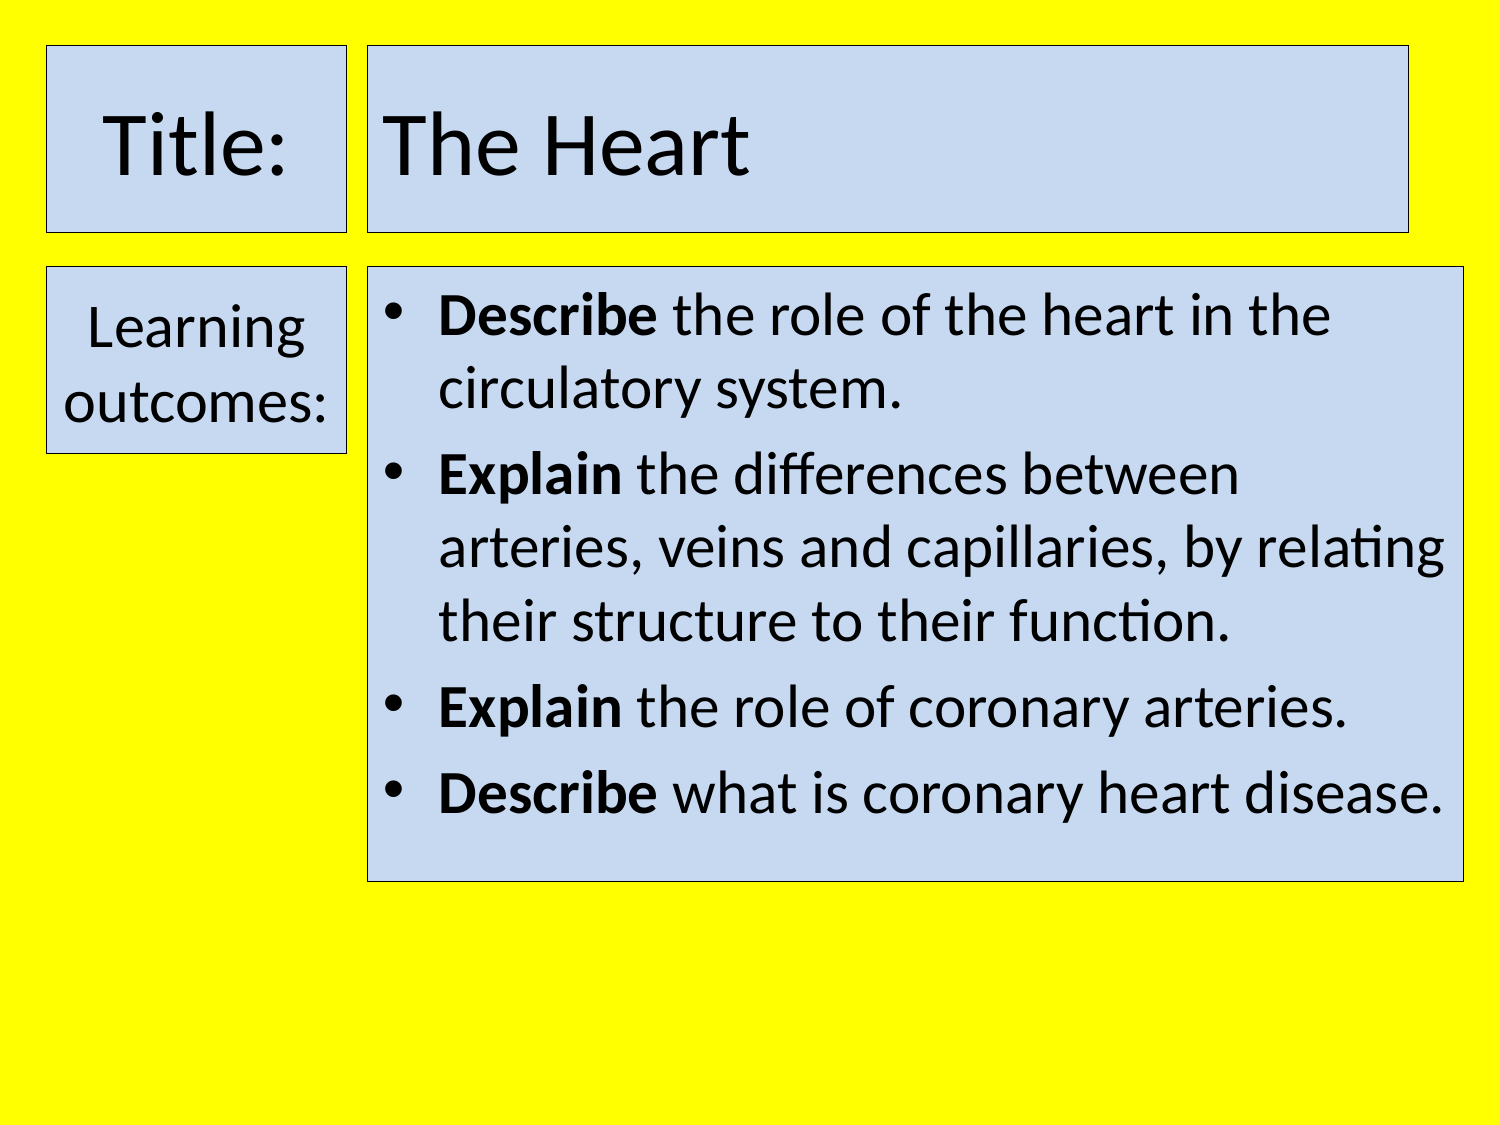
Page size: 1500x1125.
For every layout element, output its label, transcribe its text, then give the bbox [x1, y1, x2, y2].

text_box Title: [46, 45, 347, 233]
list Describe the role of the heart in the circulatory system. Explain the differences between arteries, veins and capillaries, by relating their structure to their function. Explain the role of coronary arteries. Describe what is coronary heart disease. [367, 266, 1464, 882]
title The Heart [367, 45, 1409, 233]
text_box Learning outcomes: [46, 266, 347, 454]
